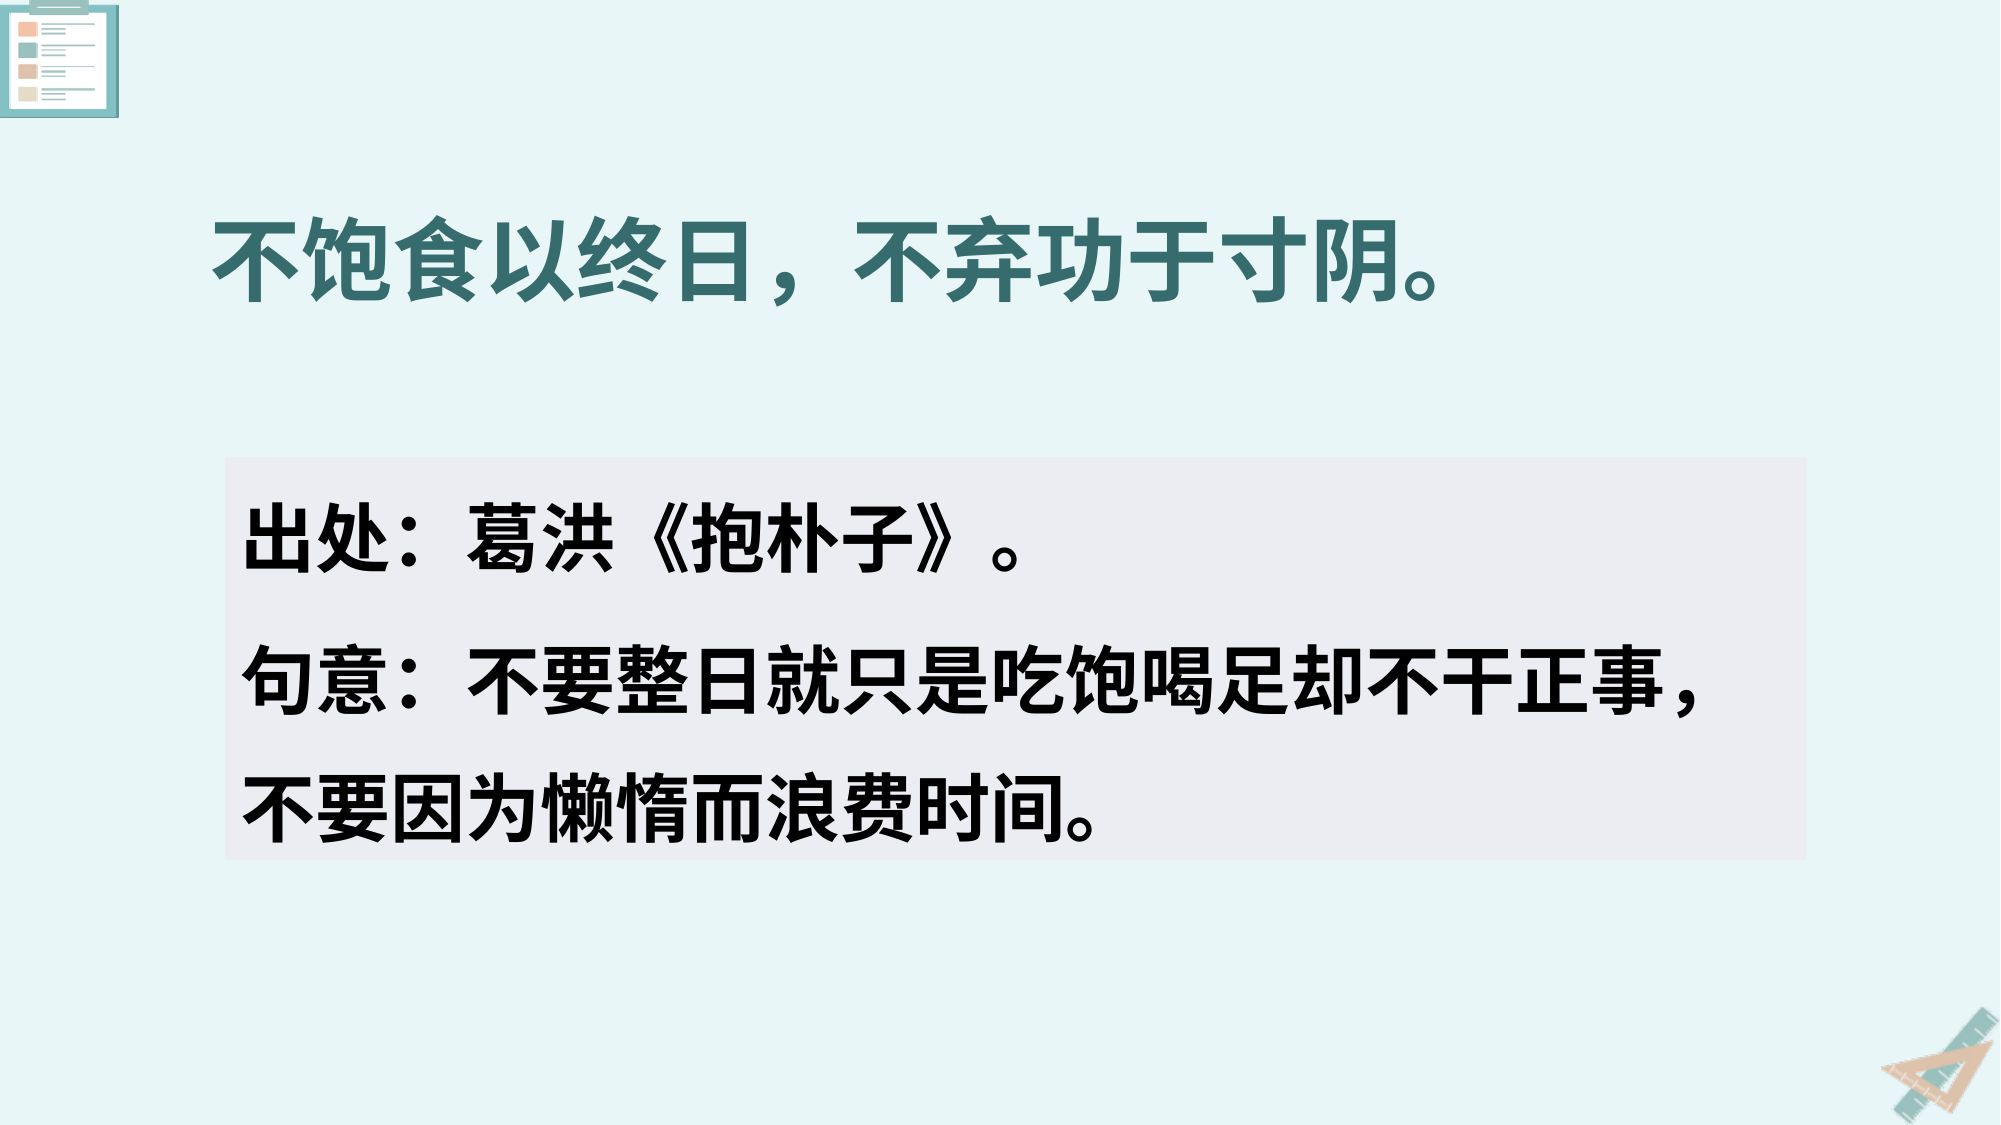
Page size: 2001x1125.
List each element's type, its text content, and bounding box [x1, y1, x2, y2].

text_box 不饱食以终日，不弃功于寸阴。 [110, 196, 1649, 321]
text_box 出处：葛洪《抱朴子》。 句意：不要整日就只是吃饱喝足却不干正事，不要因为懒惰而浪费时间。 [225, 456, 1807, 861]
picture [1881, 1006, 2000, 1125]
picture [0, 0, 119, 119]
